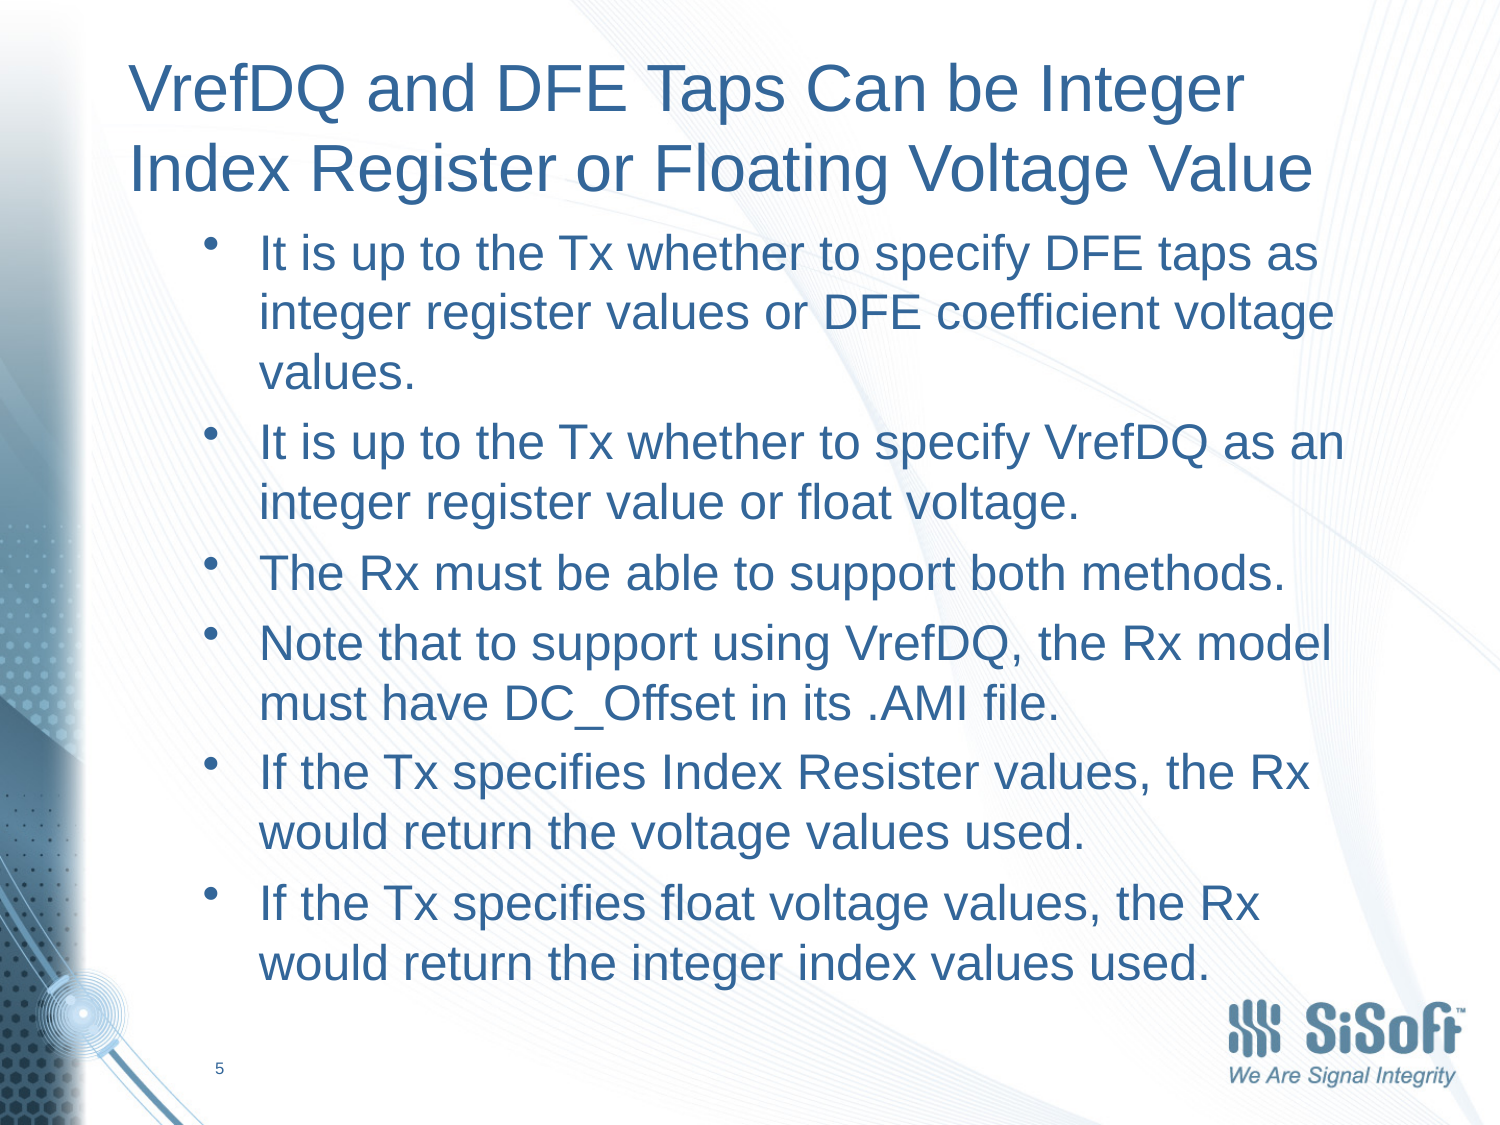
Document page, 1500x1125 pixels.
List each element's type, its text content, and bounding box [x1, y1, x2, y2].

footer 5 [200, 1050, 975, 1104]
picture [0, 0, 1500, 1125]
title VrefDQ and DFE Taps Can be Integer Index Register or Floating Voltage Value [113, 50, 1387, 200]
list It is up to the Tx whether to specify DFE taps as integer register values or DFE coefficient voltage values. It is up to the Tx whether to specify VrefDQ as an integer register value or float voltage. The Rx must be able to support both methods. Note that to support using VrefDQ, the Rx model must have DC_Offset in its .AMI file. If the Tx specifies Index Resister values, the Rx would return the voltage values used. If the Tx specifies float voltage values, the Rx would return the integer index values used. [187, 212, 1363, 1022]
